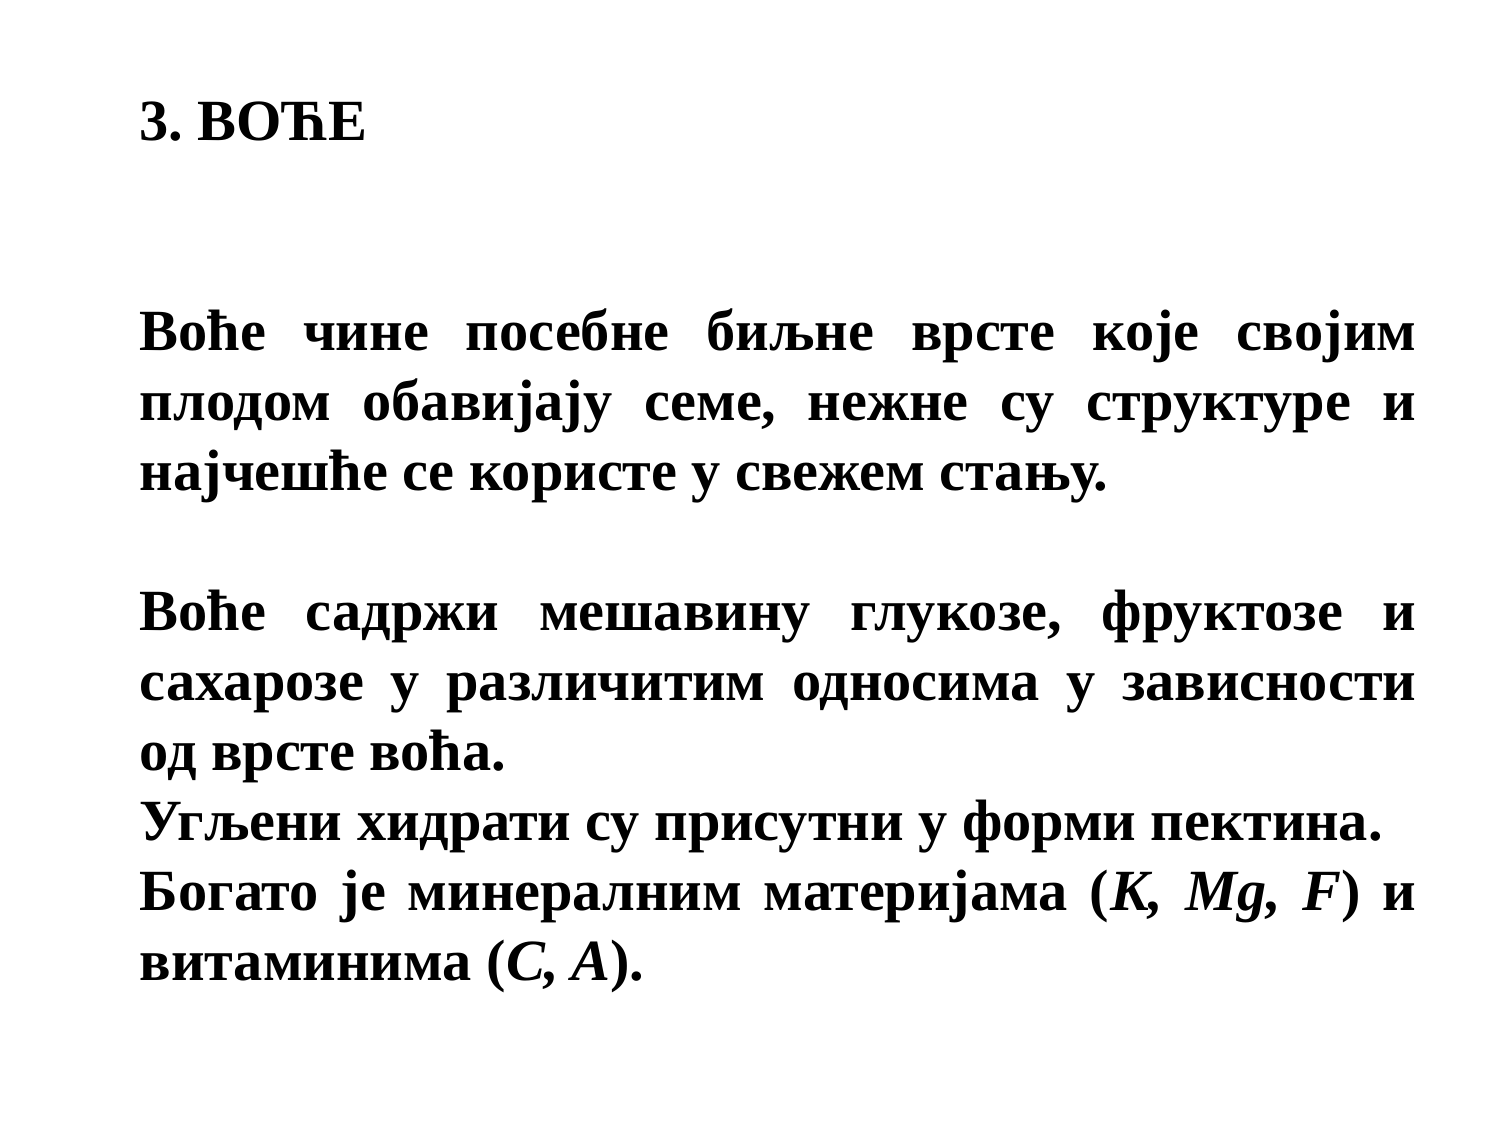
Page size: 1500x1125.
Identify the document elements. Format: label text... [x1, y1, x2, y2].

text_box 3. ВОЋЕ Воће чине посебне биљне врсте које својим плодом обавијају семе, нежне су структуре и најчешће се користе у свежем стању. Воће садржи мешавину глукозе, фруктозе и сахарозе у различитим односима у зависности од врсте воћа. Угљени хидрати су присутни у форми пектина. Богато је минералним материјама (K, Mg, F) и витаминима (C, A). [124, 74, 1432, 1070]
